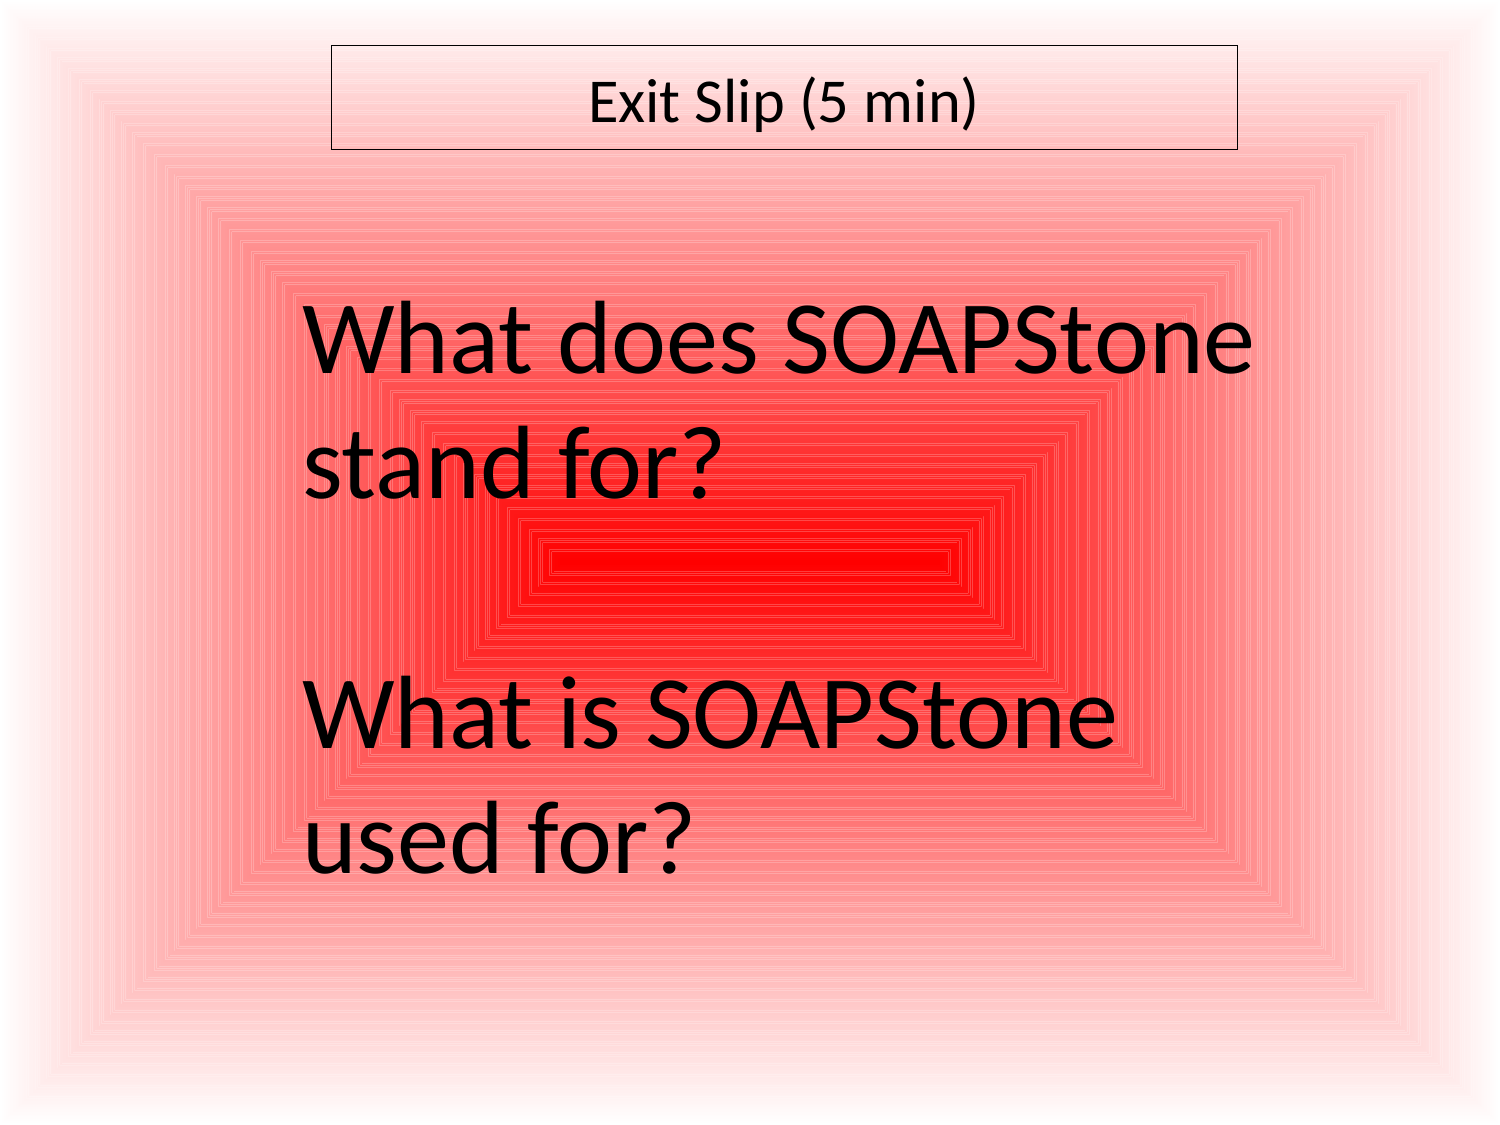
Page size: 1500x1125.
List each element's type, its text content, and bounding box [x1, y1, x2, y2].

text_box What does SOAPStone stand for? What is SOAPStone used for? [287, 262, 1288, 902]
text_box Exit Slip (5 min) [331, 45, 1238, 150]
